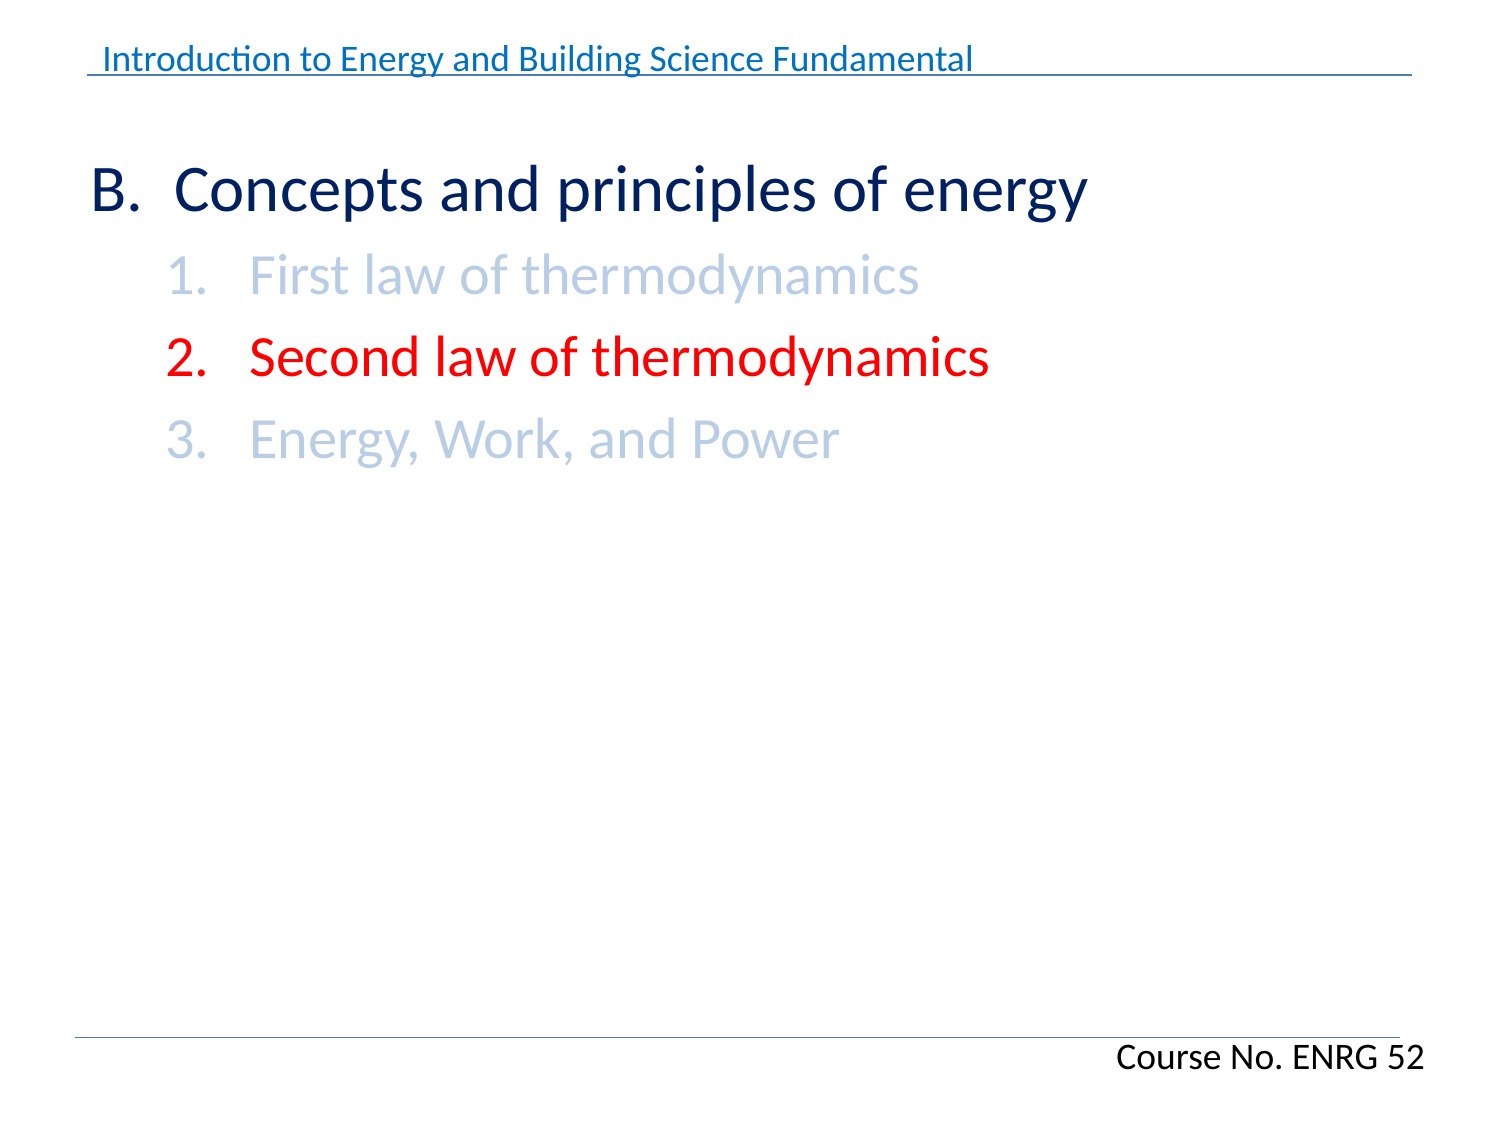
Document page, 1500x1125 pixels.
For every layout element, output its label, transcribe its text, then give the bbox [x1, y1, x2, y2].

list Concepts and principles of energy First law of thermodynamics Second law of thermodynamics Energy, Work, and Power [75, 137, 1425, 1005]
